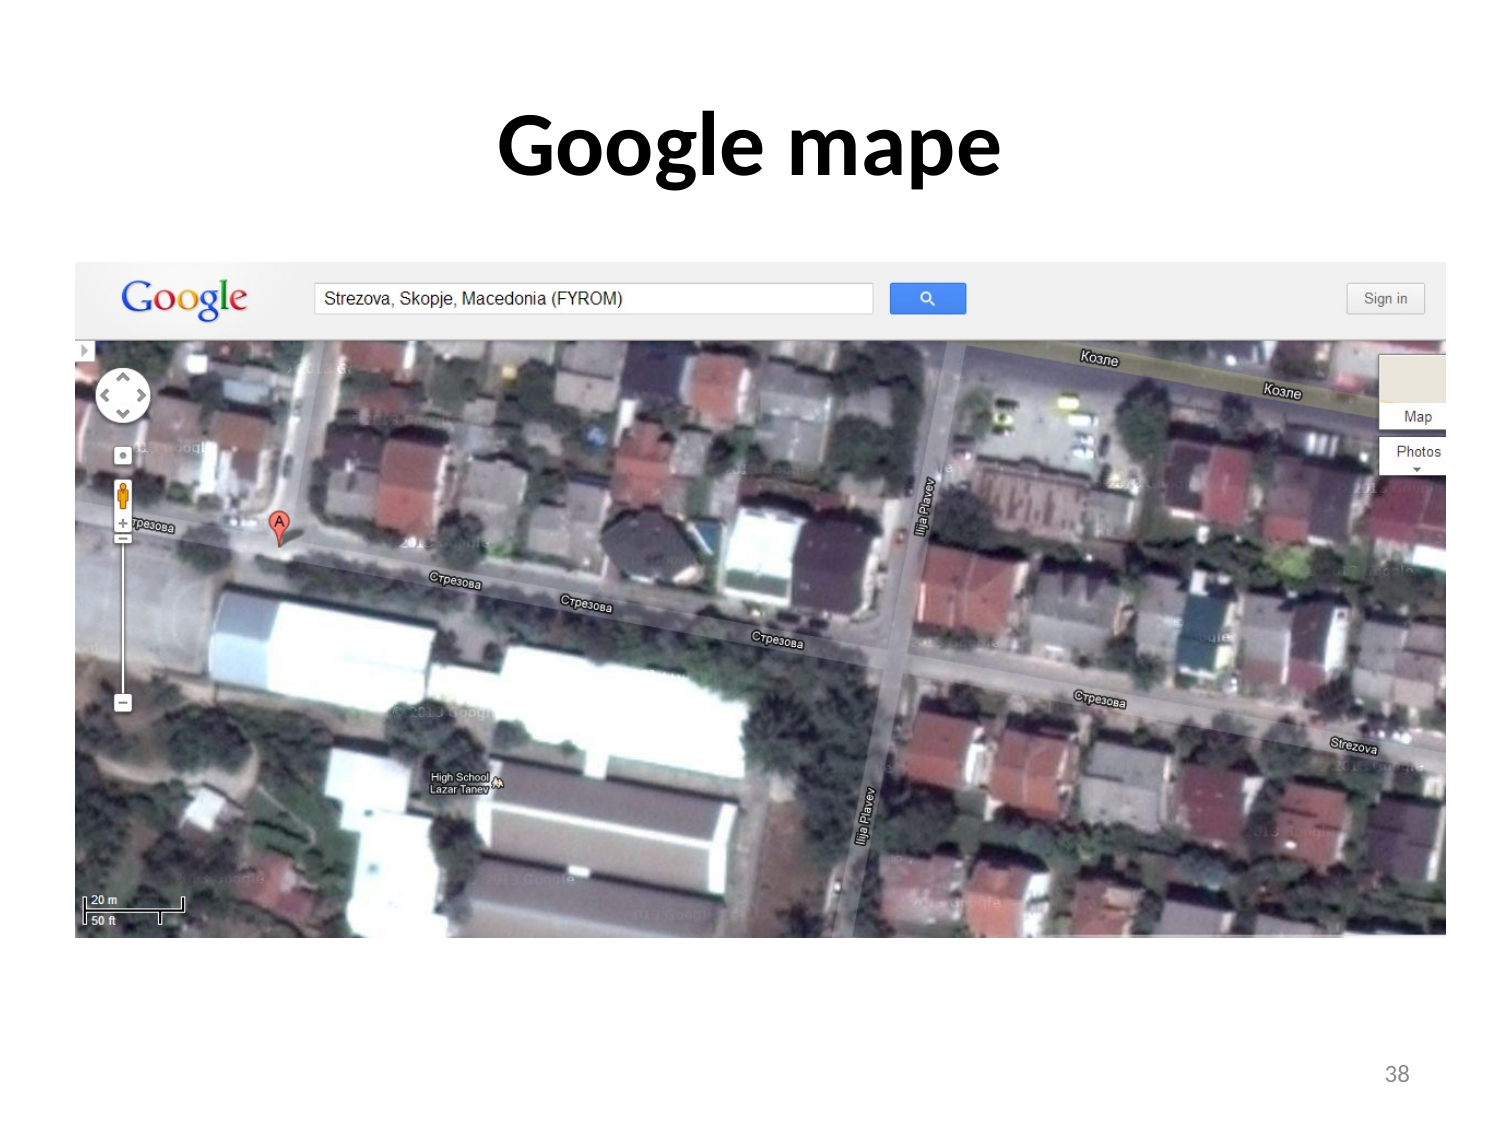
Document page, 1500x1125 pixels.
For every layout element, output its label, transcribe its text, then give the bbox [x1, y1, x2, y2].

slide_number 38 [1074, 1042, 1425, 1103]
picture [74, 262, 1447, 938]
title Google mape [74, 44, 1426, 233]
